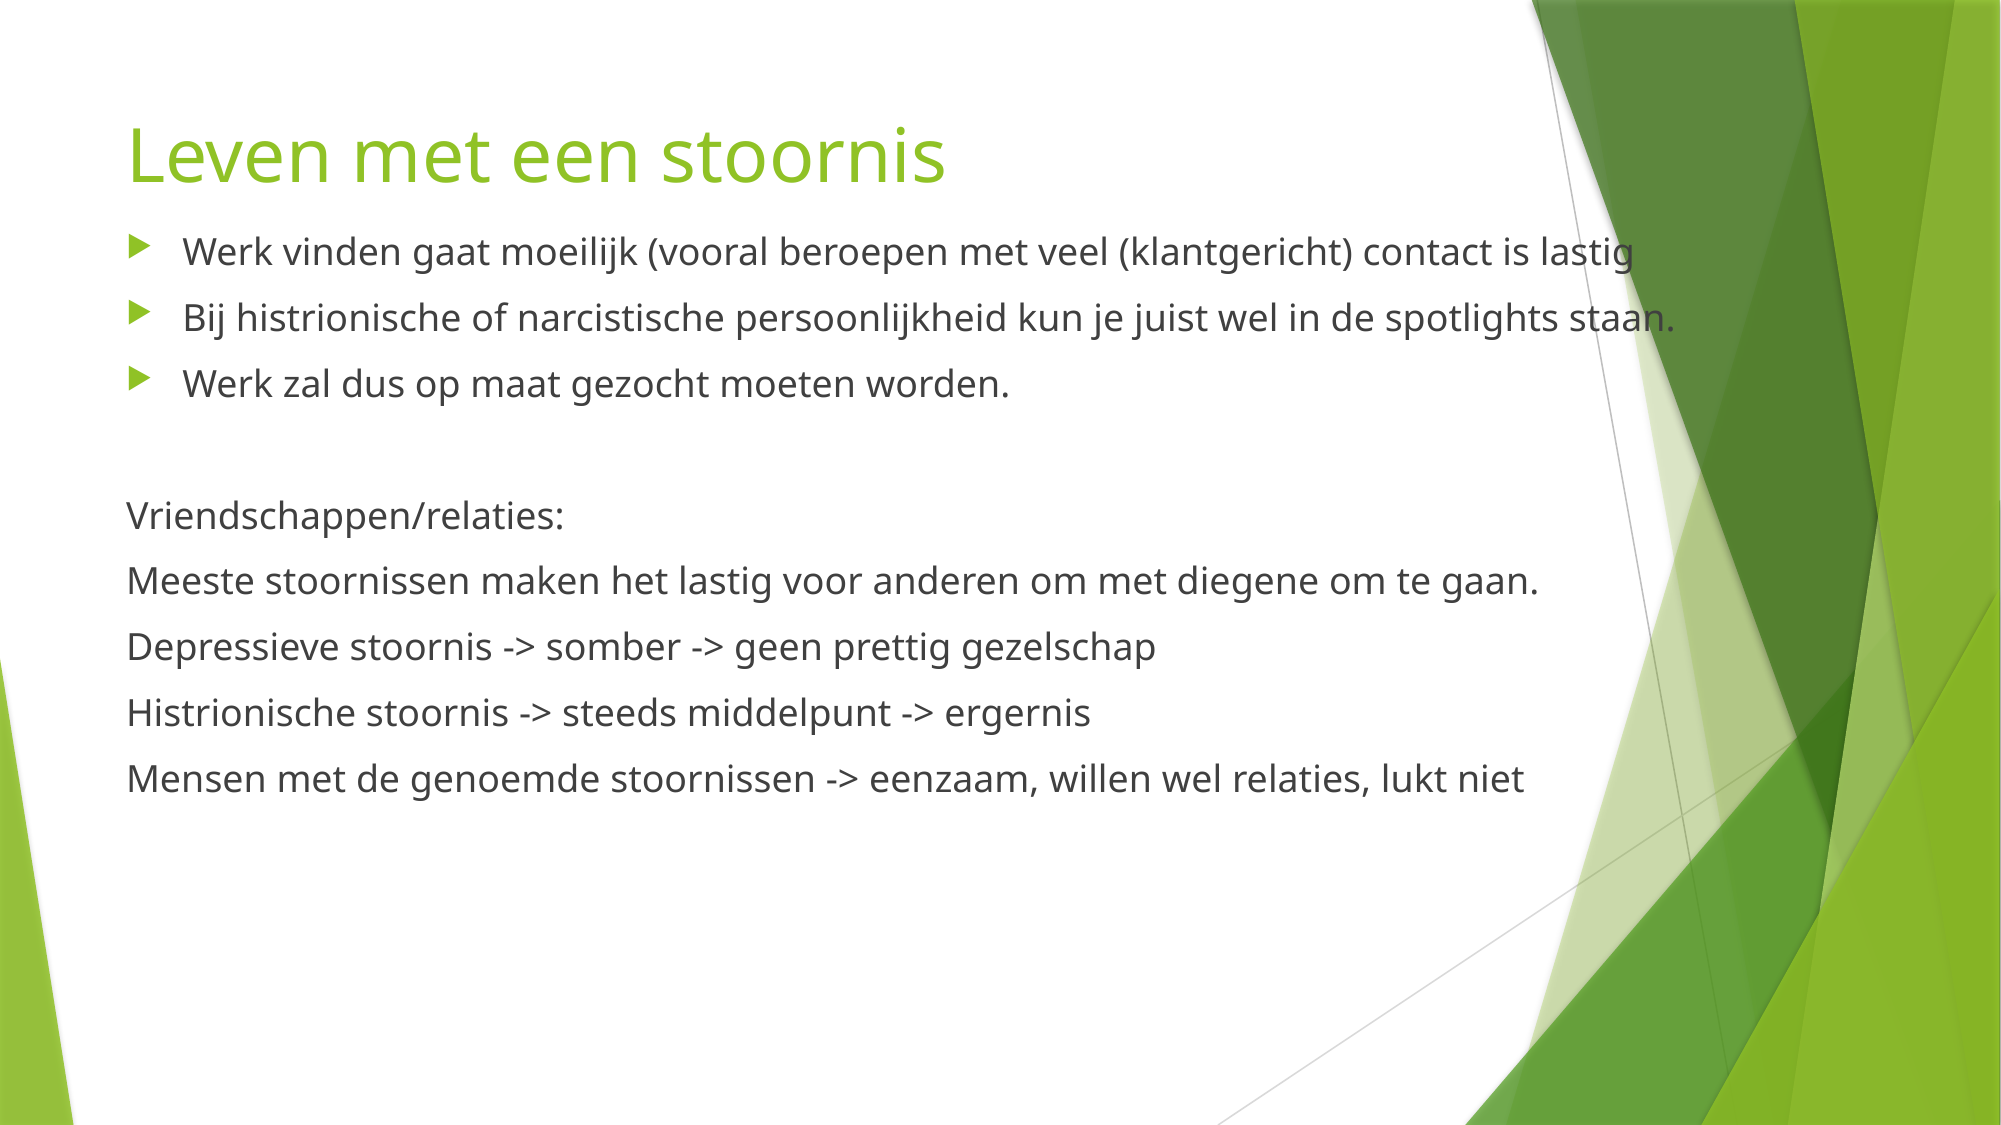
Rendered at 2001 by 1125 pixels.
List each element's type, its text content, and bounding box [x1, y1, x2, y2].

list Werk vinden gaat moeilijk (vooral beroepen met veel (klantgericht) contact is lastig Bij histrionische of narcistische persoonlijkheid kun je juist wel in de spotlights staan. Werk zal dus op maat gezocht moeten worden. Vriendschappen/relaties: Meeste stoornissen maken het lastig voor anderen om met diegene om te gaan. Depressieve stoornis -> somber -> geen prettig gezelschap Histrionische stoornis -> steeds middelpunt -> ergernis Mensen met de genoemde stoornissen -> eenzaam, willen wel relaties, lukt niet [111, 220, 1702, 991]
title Leven met een stoornis [111, 99, 1522, 220]
